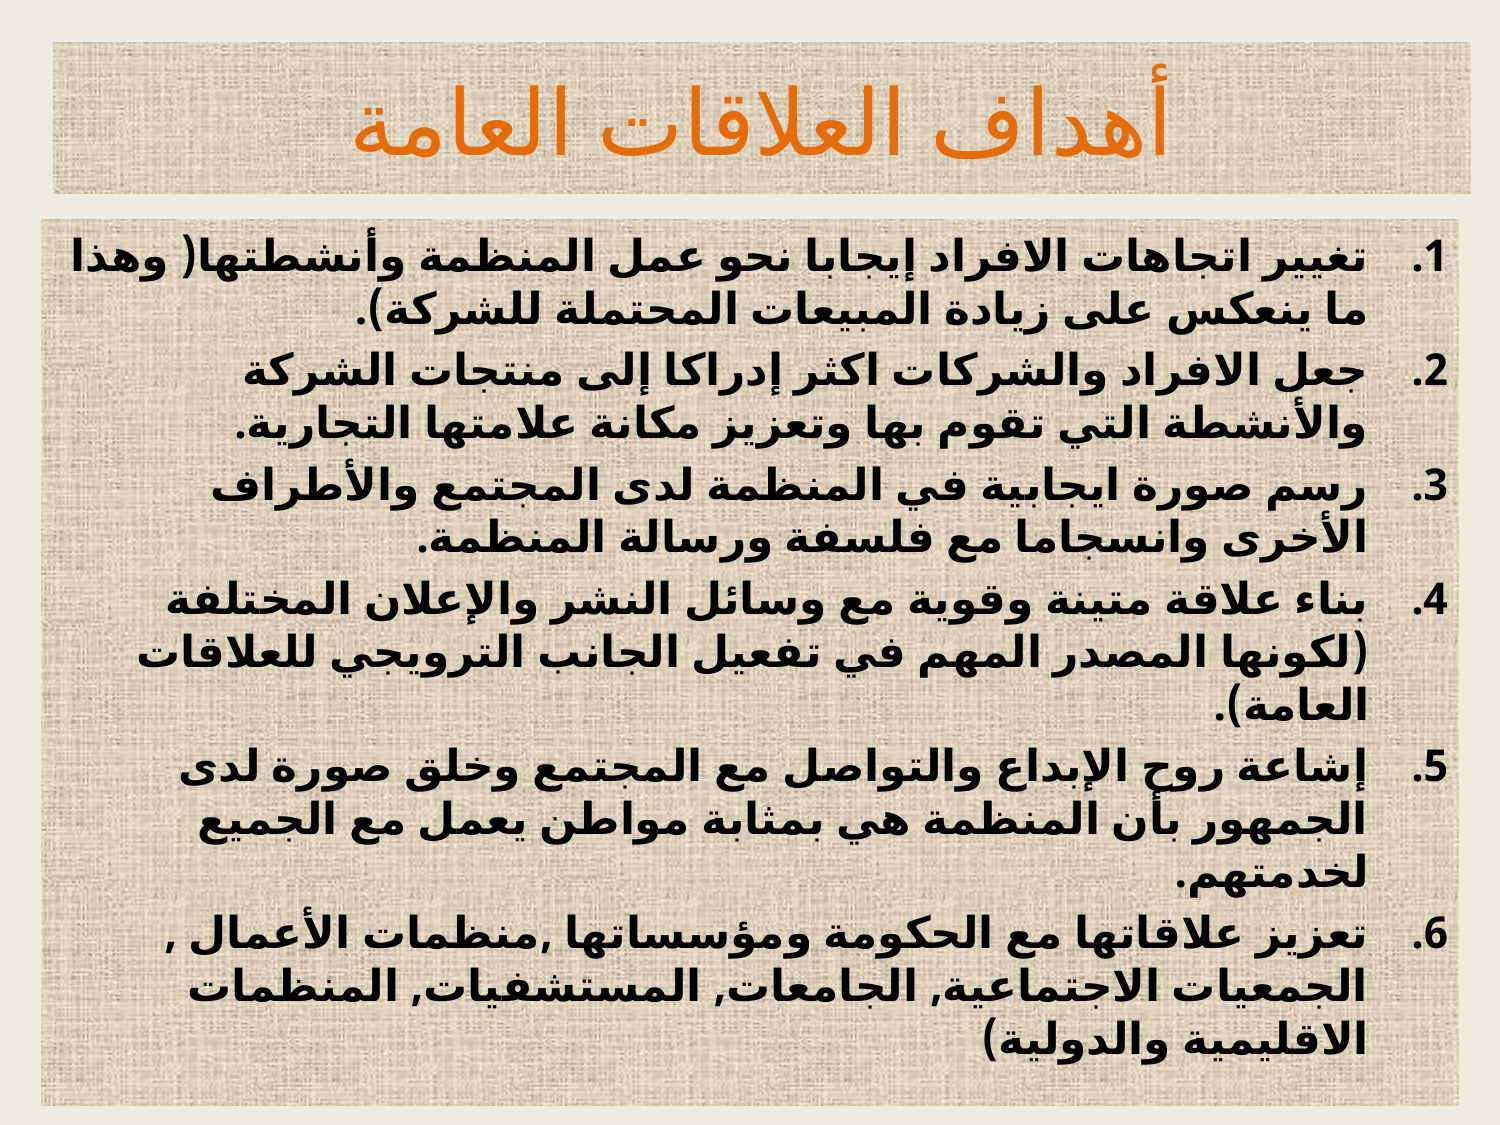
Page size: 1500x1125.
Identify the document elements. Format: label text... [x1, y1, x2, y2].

list تغيير اتجاهات الافراد إيجابا نحو عمل المنظمة وأنشطتها( وهذا ما ينعكس على زيادة المبيعات المحتملة للشركة). جعل الافراد والشركات اكثر إدراكا إلى منتجات الشركة والأنشطة التي تقوم بها وتعزيز مكانة علامتها التجارية. رسم صورة ايجابية في المنظمة لدى المجتمع والأطراف الأخرى وانسجاما مع فلسفة ورسالة المنظمة. بناء علاقة متينة وقوية مع وسائل النشر والإعلان المختلفة (لكونها المصدر المهم في تفعيل الجانب الترويجي للعلاقات العامة). إشاعة روح الإبداع والتواصل مع المجتمع وخلق صورة لدى الجمهور بأن المنظمة هي بمثابة مواطن يعمل مع الجميع لخدمتهم. تعزيز علاقاتها مع الحكومة ومؤسساتها ,منظمات الأعمال , الجمعيات الاجتماعية, الجامعات, المستشفيات, المنظمات الاقليمية والدولية) [41, 219, 1459, 1106]
title أهداف العلاقات العامة [53, 42, 1471, 194]
